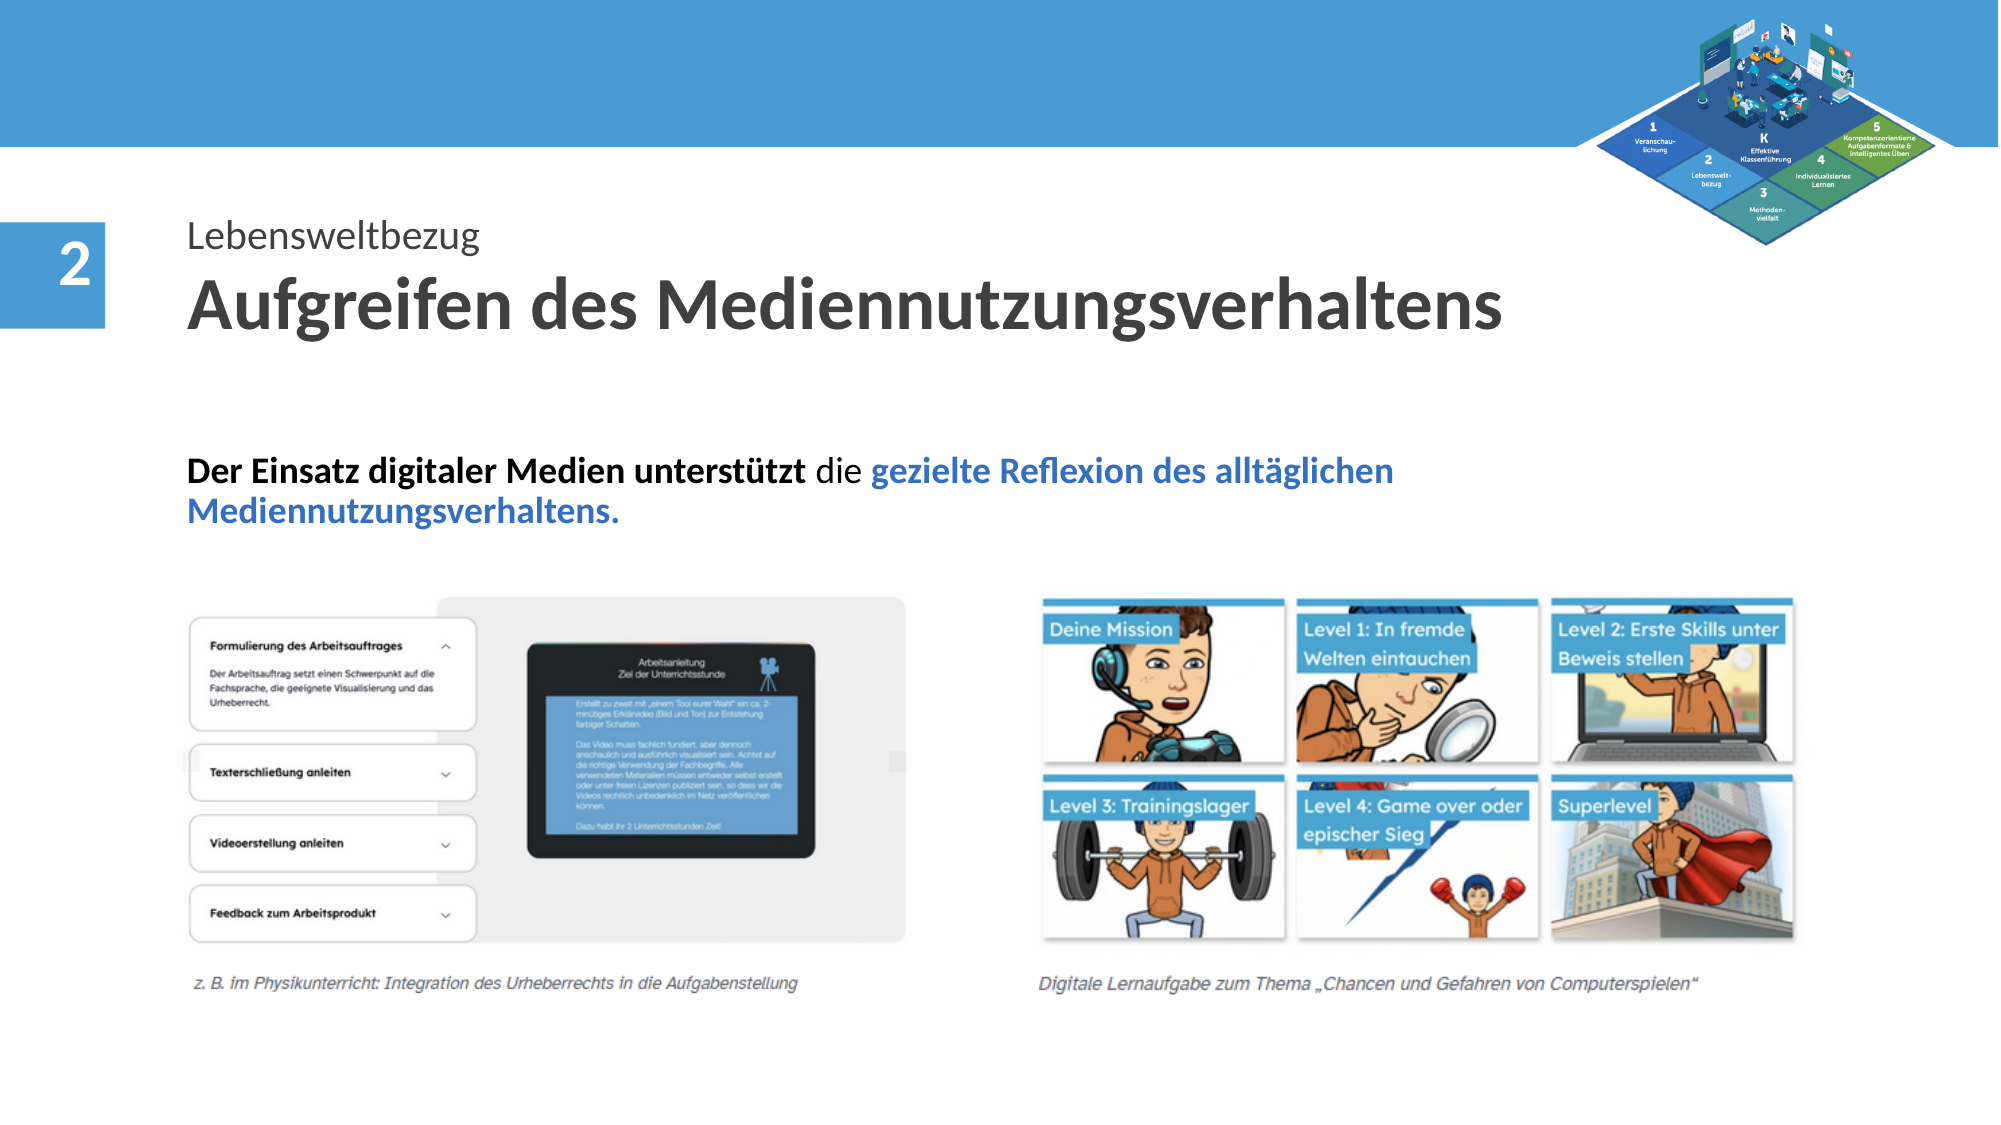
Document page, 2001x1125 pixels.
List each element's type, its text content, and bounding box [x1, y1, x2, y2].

list Lebensweltbezug [171, 183, 1663, 267]
list Aufgreifen des Mediennutzungsverhaltens [172, 259, 1664, 354]
picture [1589, 12, 1942, 249]
picture [171, 581, 920, 1004]
picture [1019, 581, 1829, 1031]
list Der Einsatz digitaler Medien unterstützt die gezielte Reflexion des alltäglichen Mediennutzungsverhaltens. [171, 443, 1663, 1036]
